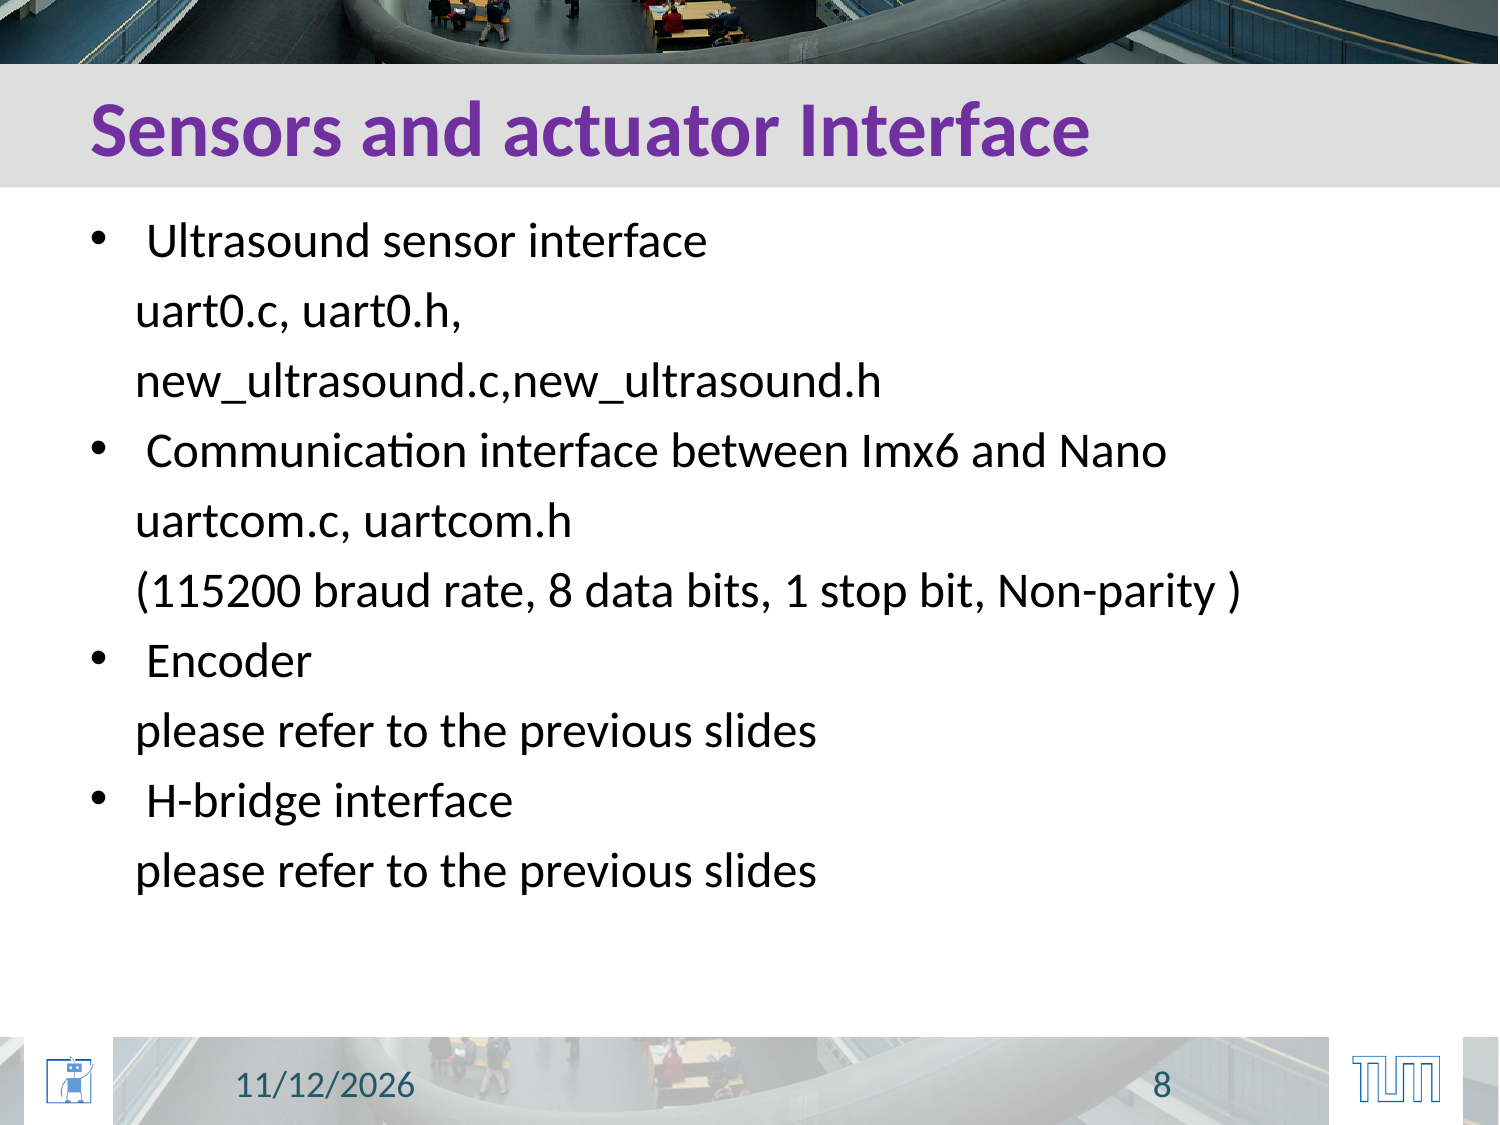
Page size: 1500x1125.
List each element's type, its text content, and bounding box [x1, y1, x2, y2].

slide_number 8 [1012, 1052, 1313, 1113]
list Ultrasound sensor interface uart0.c, uart0.h, new_ultrasound.c,new_ultrasound.h Communication interface between Imx6 and Nano uartcom.c, uartcom.h (115200 braud rate, 8 data bits, 1 stop bit, Non-parity ) Encoder please refer to the previous slides H-bridge interface please refer to the previous slides [75, 200, 1425, 1025]
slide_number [162, 1052, 488, 1113]
picture [0, 0, 1500, 64]
title Sensors and actuator Interface [75, 62, 1425, 188]
picture [0, 1032, 1500, 1125]
